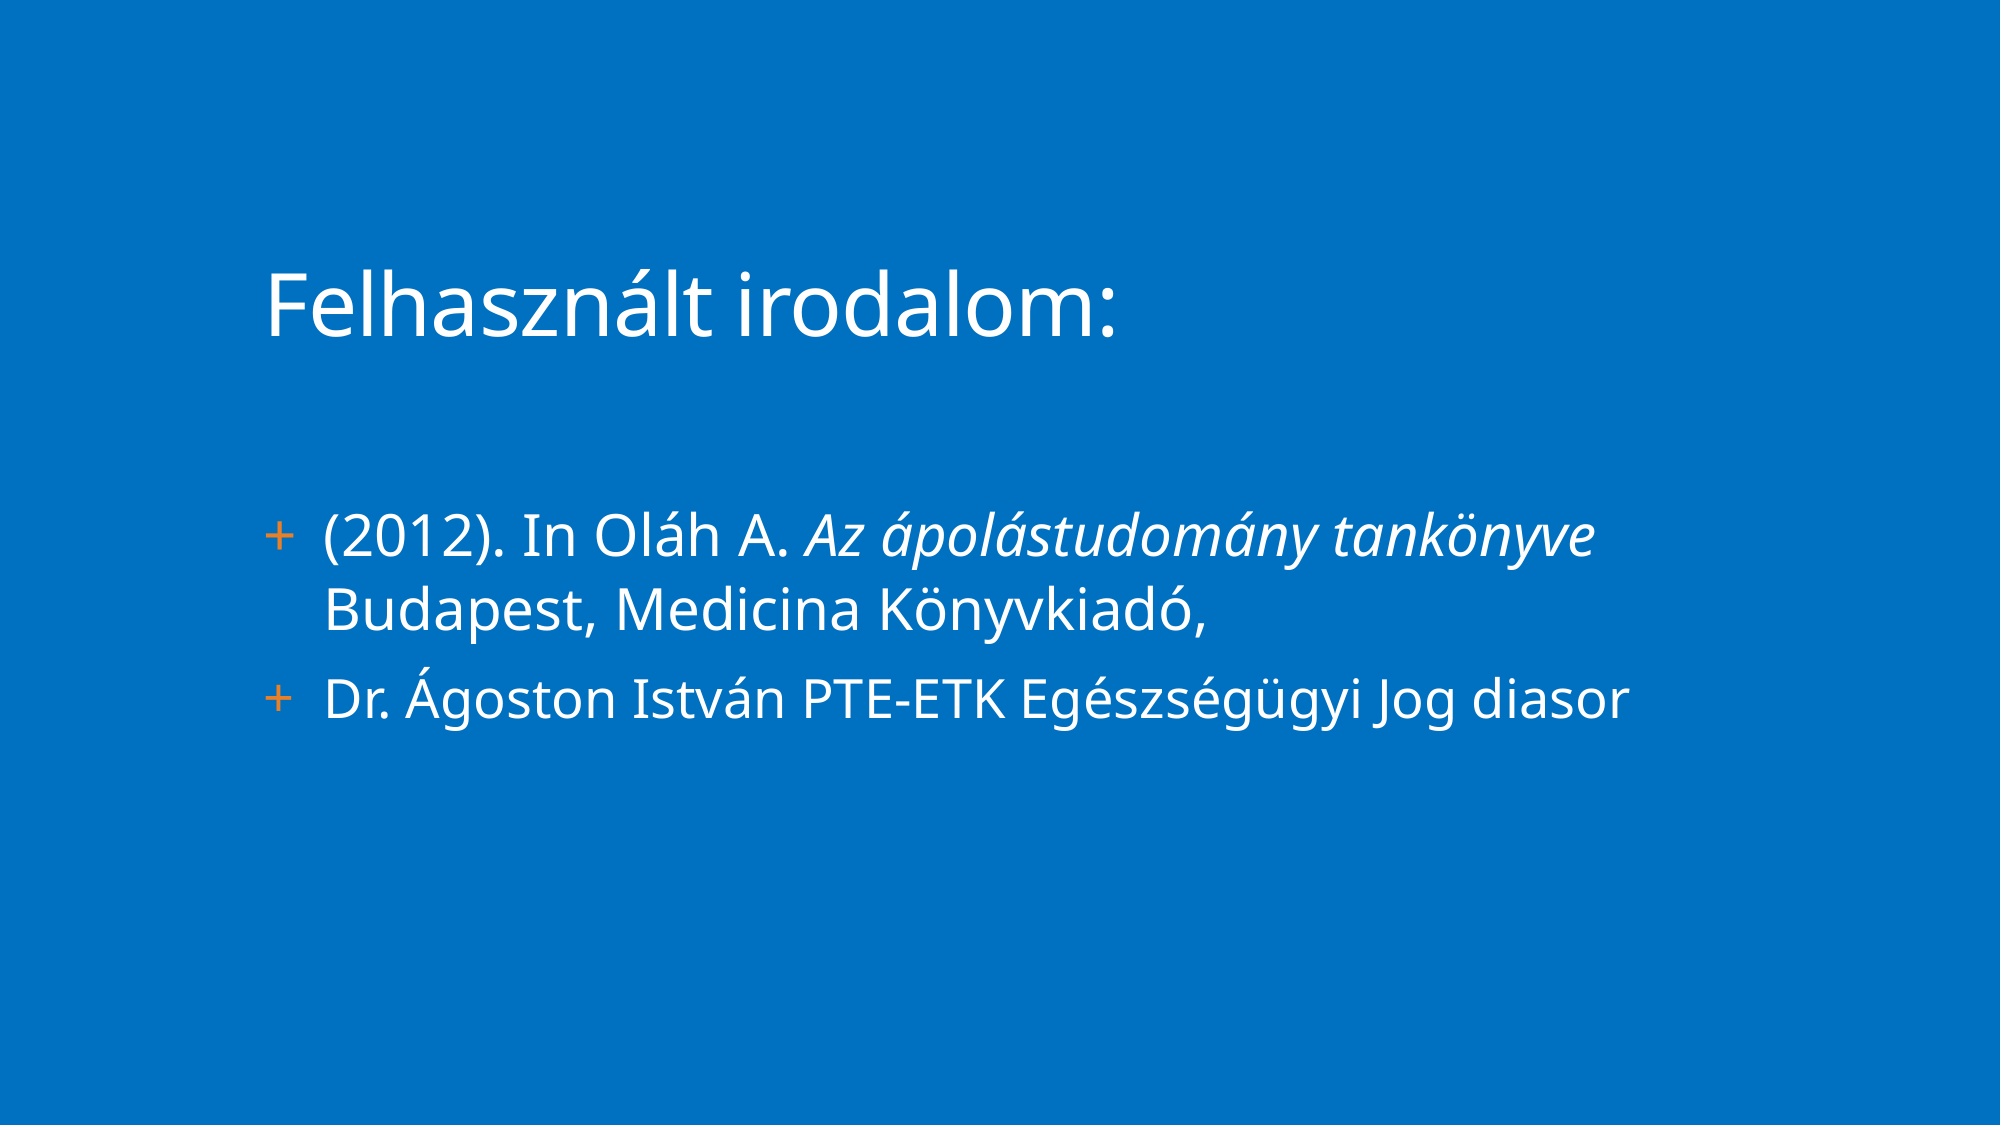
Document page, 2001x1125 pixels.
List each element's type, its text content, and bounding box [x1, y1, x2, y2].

list (2012). In Oláh A. Az ápolástudomány tankönyve Budapest, Medicina Könyvkiadó, Dr. Ágoston István PTE-ETK Egészségügyi Jog diasor [248, 487, 1749, 1001]
title Felhasznált irodalom: [248, 248, 1749, 470]
